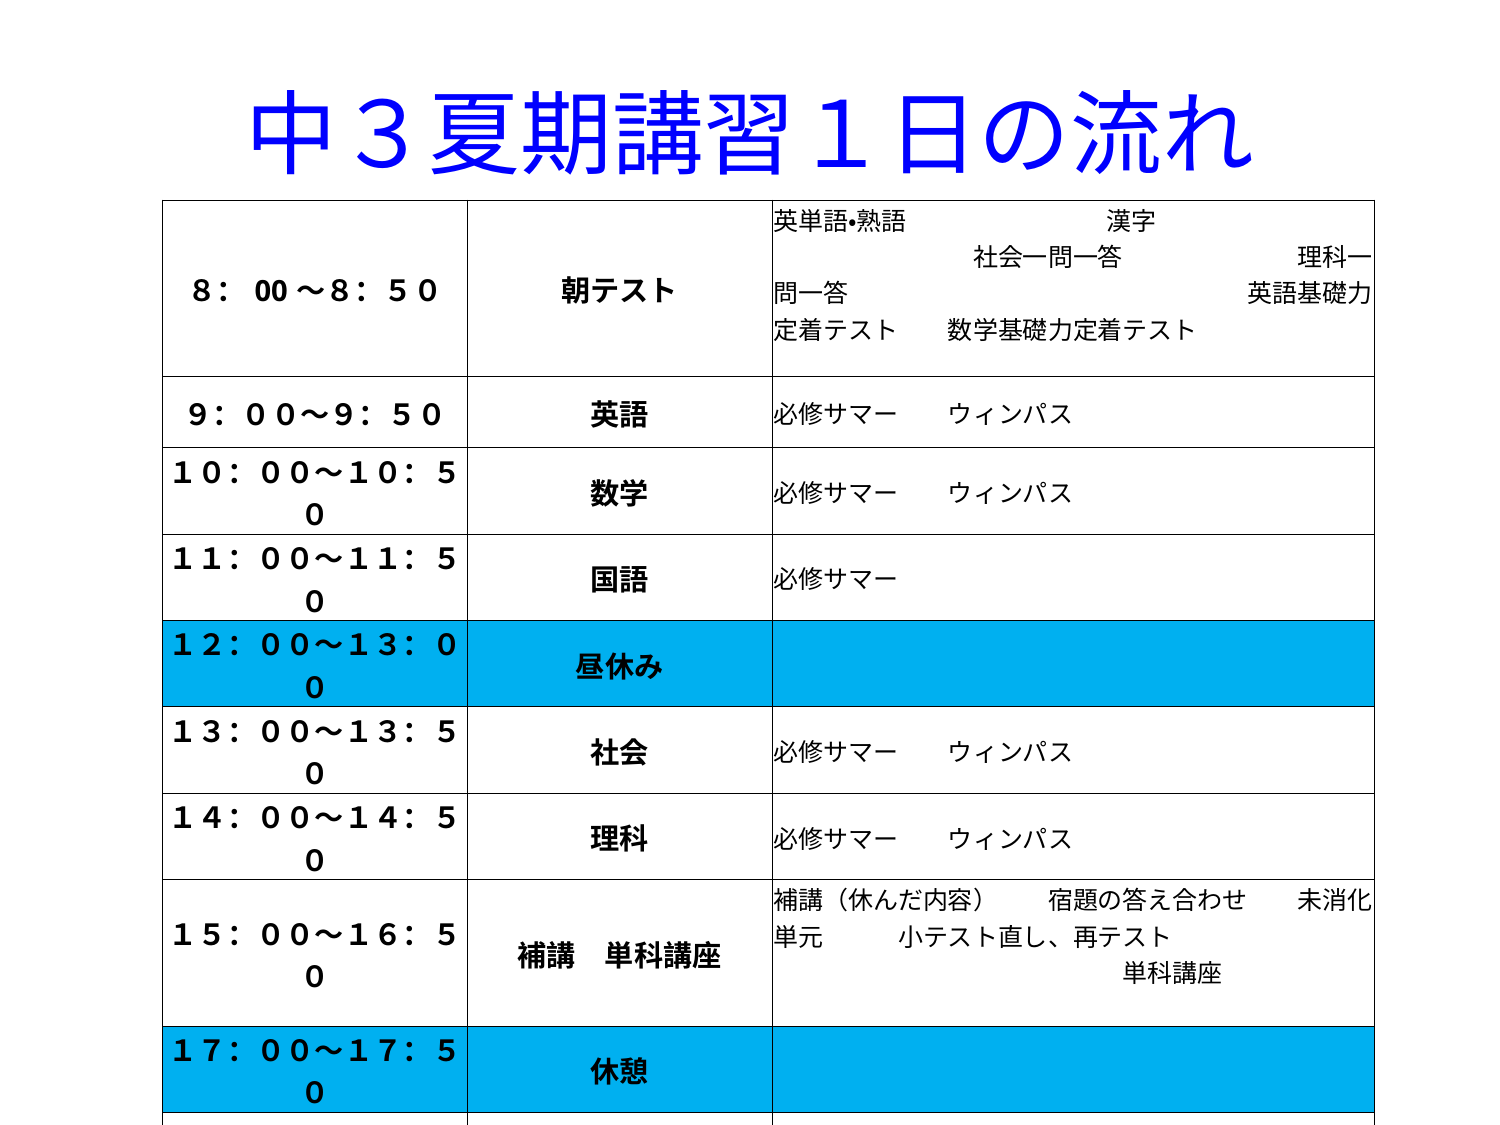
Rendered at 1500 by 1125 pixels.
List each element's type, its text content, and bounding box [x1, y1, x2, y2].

table_cell 補講（休んだ内容） 宿題の答え合わせ 未消化単元 小テスト直し、再テスト 単科講座 [773, 880, 1374, 1026]
table_header ８：00～８：５０ [163, 226, 467, 376]
table_cell [773, 621, 1374, 706]
table_cell ９：００～９：５０ [163, 377, 467, 447]
table_cell １７：００～１７：５０ [163, 1027, 467, 1112]
table_cell 補講 単科講座 [468, 880, 772, 1026]
table_cell [773, 1027, 1374, 1112]
table_cell 必修サマー ウィンパス [773, 794, 1374, 879]
table_cell １５：００～１６：５０ [163, 880, 467, 1026]
table_cell １１：００～１１：５０ [163, 535, 467, 620]
table_cell 必修サマー ウィンパス [773, 448, 1374, 534]
table_cell 補講 単科講座 [468, 1113, 772, 1125]
title 中３夏期講習１日の流れ [74, 37, 1426, 226]
table_cell 昼休み [468, 621, 772, 706]
table_cell 必修サマー ウィンパス [773, 377, 1374, 447]
table_cell 理科 [468, 794, 772, 879]
table_cell 必修サマー ウィンパス [773, 707, 1374, 793]
table_cell 英語 [468, 377, 772, 447]
table_cell １４：００～１４：５０ [163, 794, 467, 879]
table_cell 国語 [468, 535, 772, 620]
table_cell 単科講座 [773, 1113, 1374, 1125]
table_cell １２：００～１３：００ [163, 621, 467, 706]
table_header 朝テスト [468, 226, 772, 376]
table_header 英単語・熟語 漢字 社会一問一答 理科一問一答 英語基礎力定着テスト 数学基礎力定着テスト [773, 226, 1374, 376]
table_cell 必修サマー [773, 535, 1374, 620]
table_cell 休憩 [468, 1027, 772, 1112]
table_cell １８：００～１９：５０ [163, 1113, 467, 1125]
table_cell １０：００～１０：５０ [163, 448, 467, 534]
table_cell １３：００～１３：５０ [163, 707, 467, 793]
table_cell 社会 [468, 707, 772, 793]
table_cell 数学 [468, 448, 772, 534]
